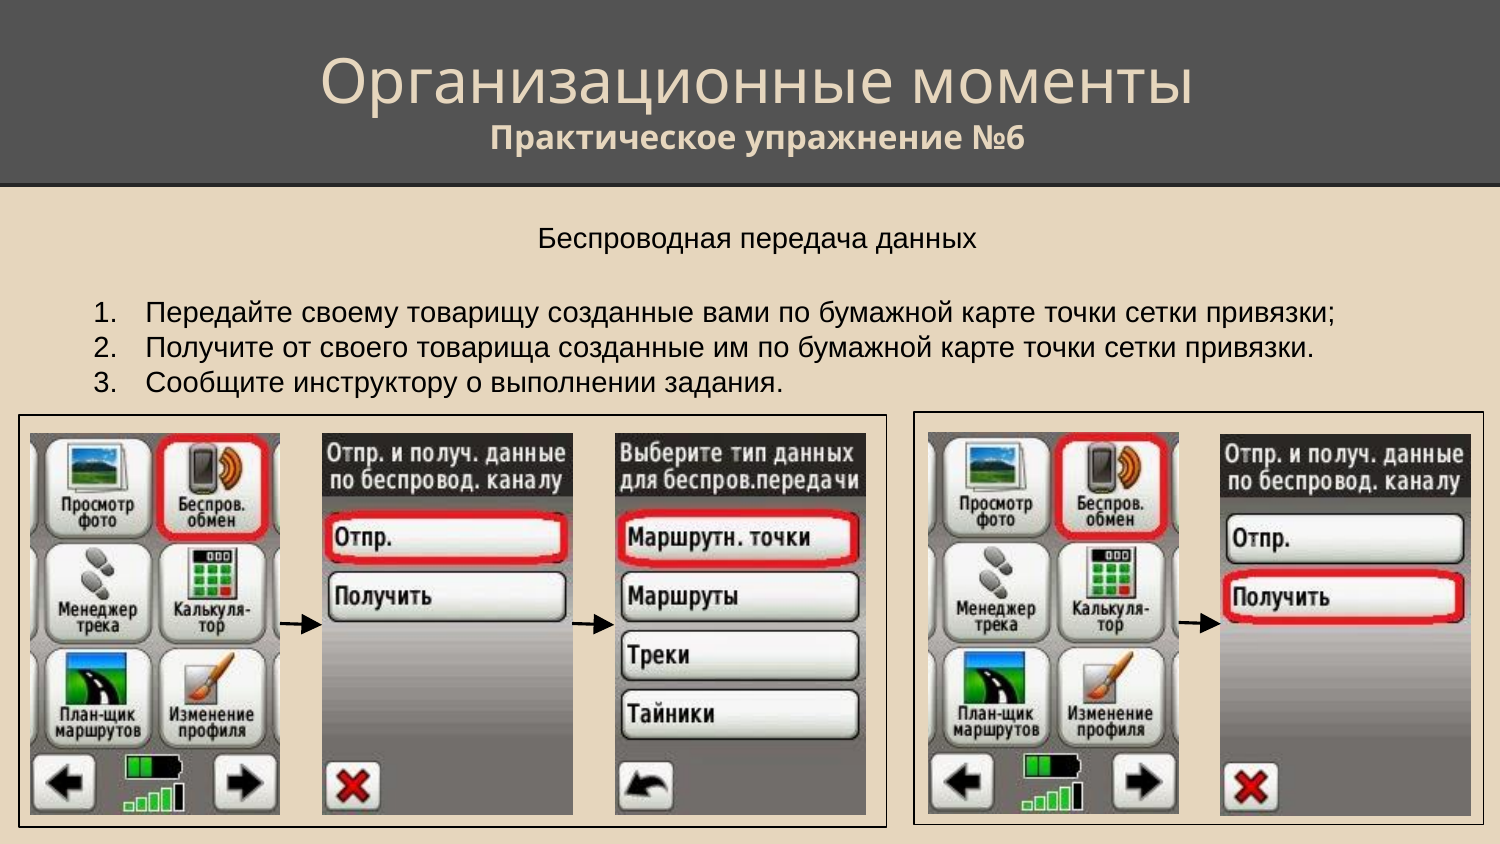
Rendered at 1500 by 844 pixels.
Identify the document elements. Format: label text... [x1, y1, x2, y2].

title Организационные моменты Практическое упражнение №6 [24, 10, 1492, 172]
text_box Беспроводная передача данных [321, 204, 1195, 263]
picture [321, 433, 573, 815]
text_box Передайте своему товарищу созданные вами по бумажной карте точки сетки привязки; Получите от своего товарища созданные им по бумажной карте точки сетки привязки. Сообщите инструктору о выполнении задания. [55, 278, 1460, 405]
picture [615, 433, 866, 815]
picture [928, 432, 1179, 814]
text_box [19, 414, 887, 828]
text_box [914, 412, 1484, 825]
picture [1220, 434, 1472, 816]
picture [29, 433, 281, 815]
